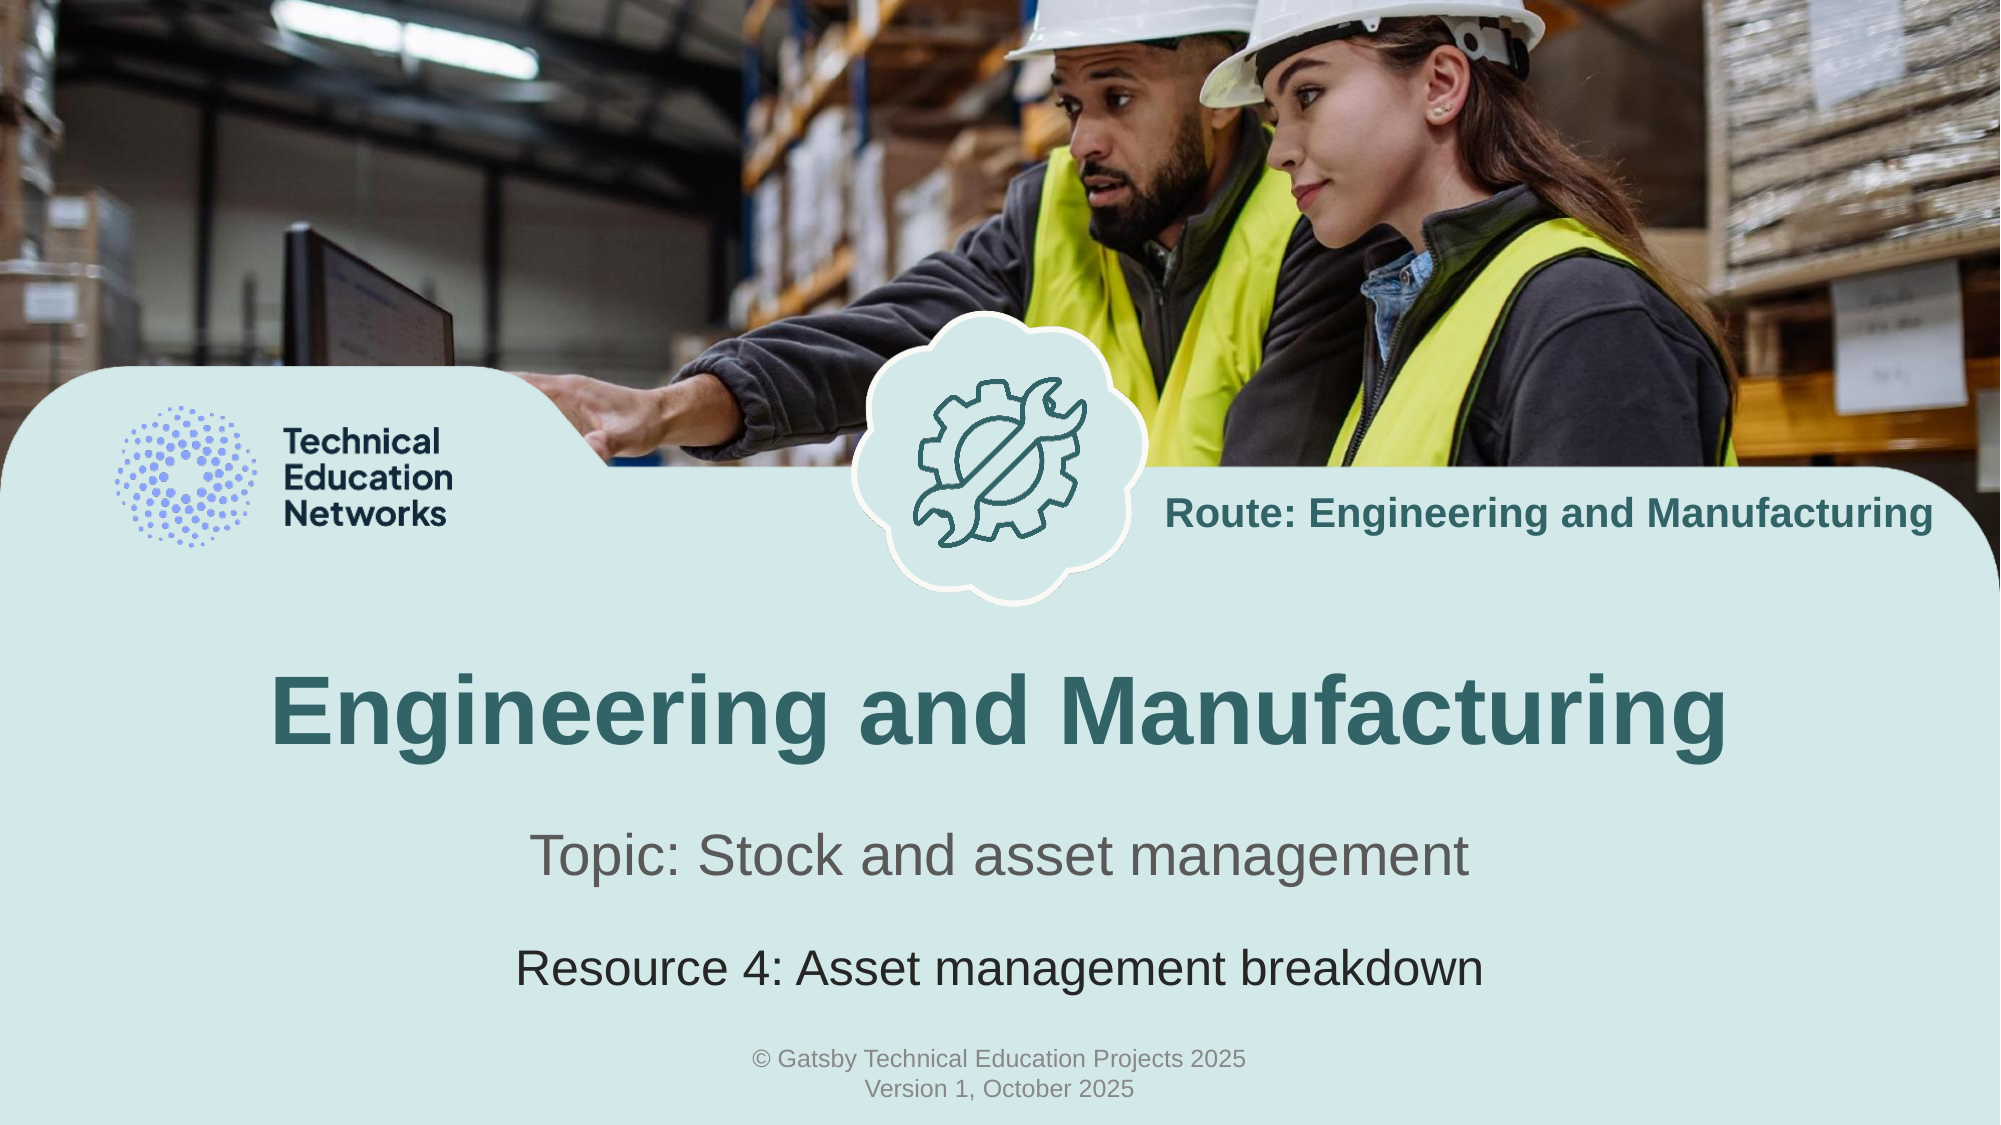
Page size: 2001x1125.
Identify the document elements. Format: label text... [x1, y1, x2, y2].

subtitle Topic: Stock and asset management [249, 804, 1750, 900]
list Resource 4: Asset management breakdown [249, 922, 1750, 998]
picture [0, 0, 2000, 1125]
title Engineering and Manufacturing [249, 629, 1750, 773]
list Route: Engineering and Manufacturing [1027, 474, 1950, 563]
